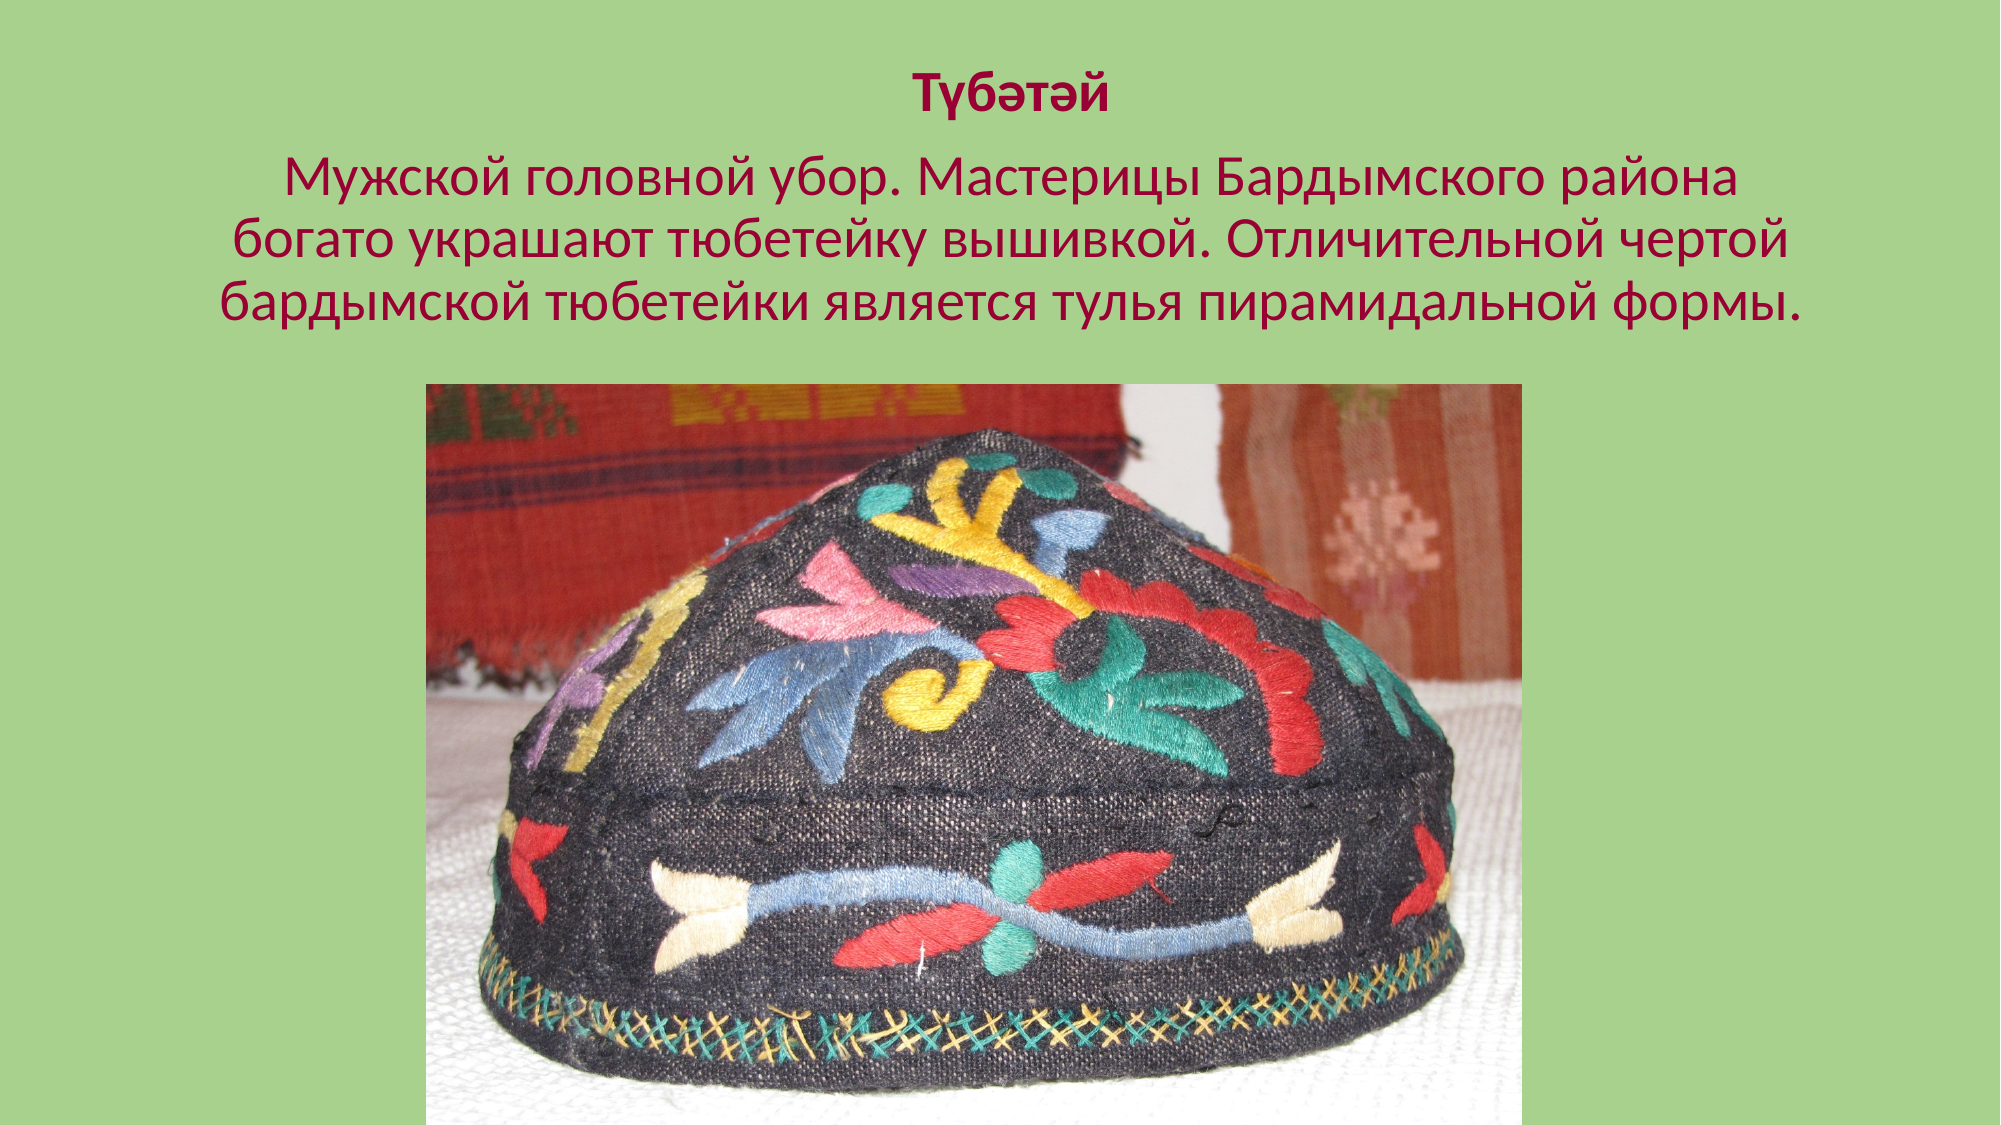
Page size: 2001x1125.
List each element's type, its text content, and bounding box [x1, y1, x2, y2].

list Түбәтәй Мужской головной убор. Мастерицы Бардымского района богато украшают тюбетейку вышивкой. Отличительной чертой бардымской тюбетейки является тулья пирамидальной формы. [191, 53, 1832, 425]
picture [425, 384, 1522, 1125]
